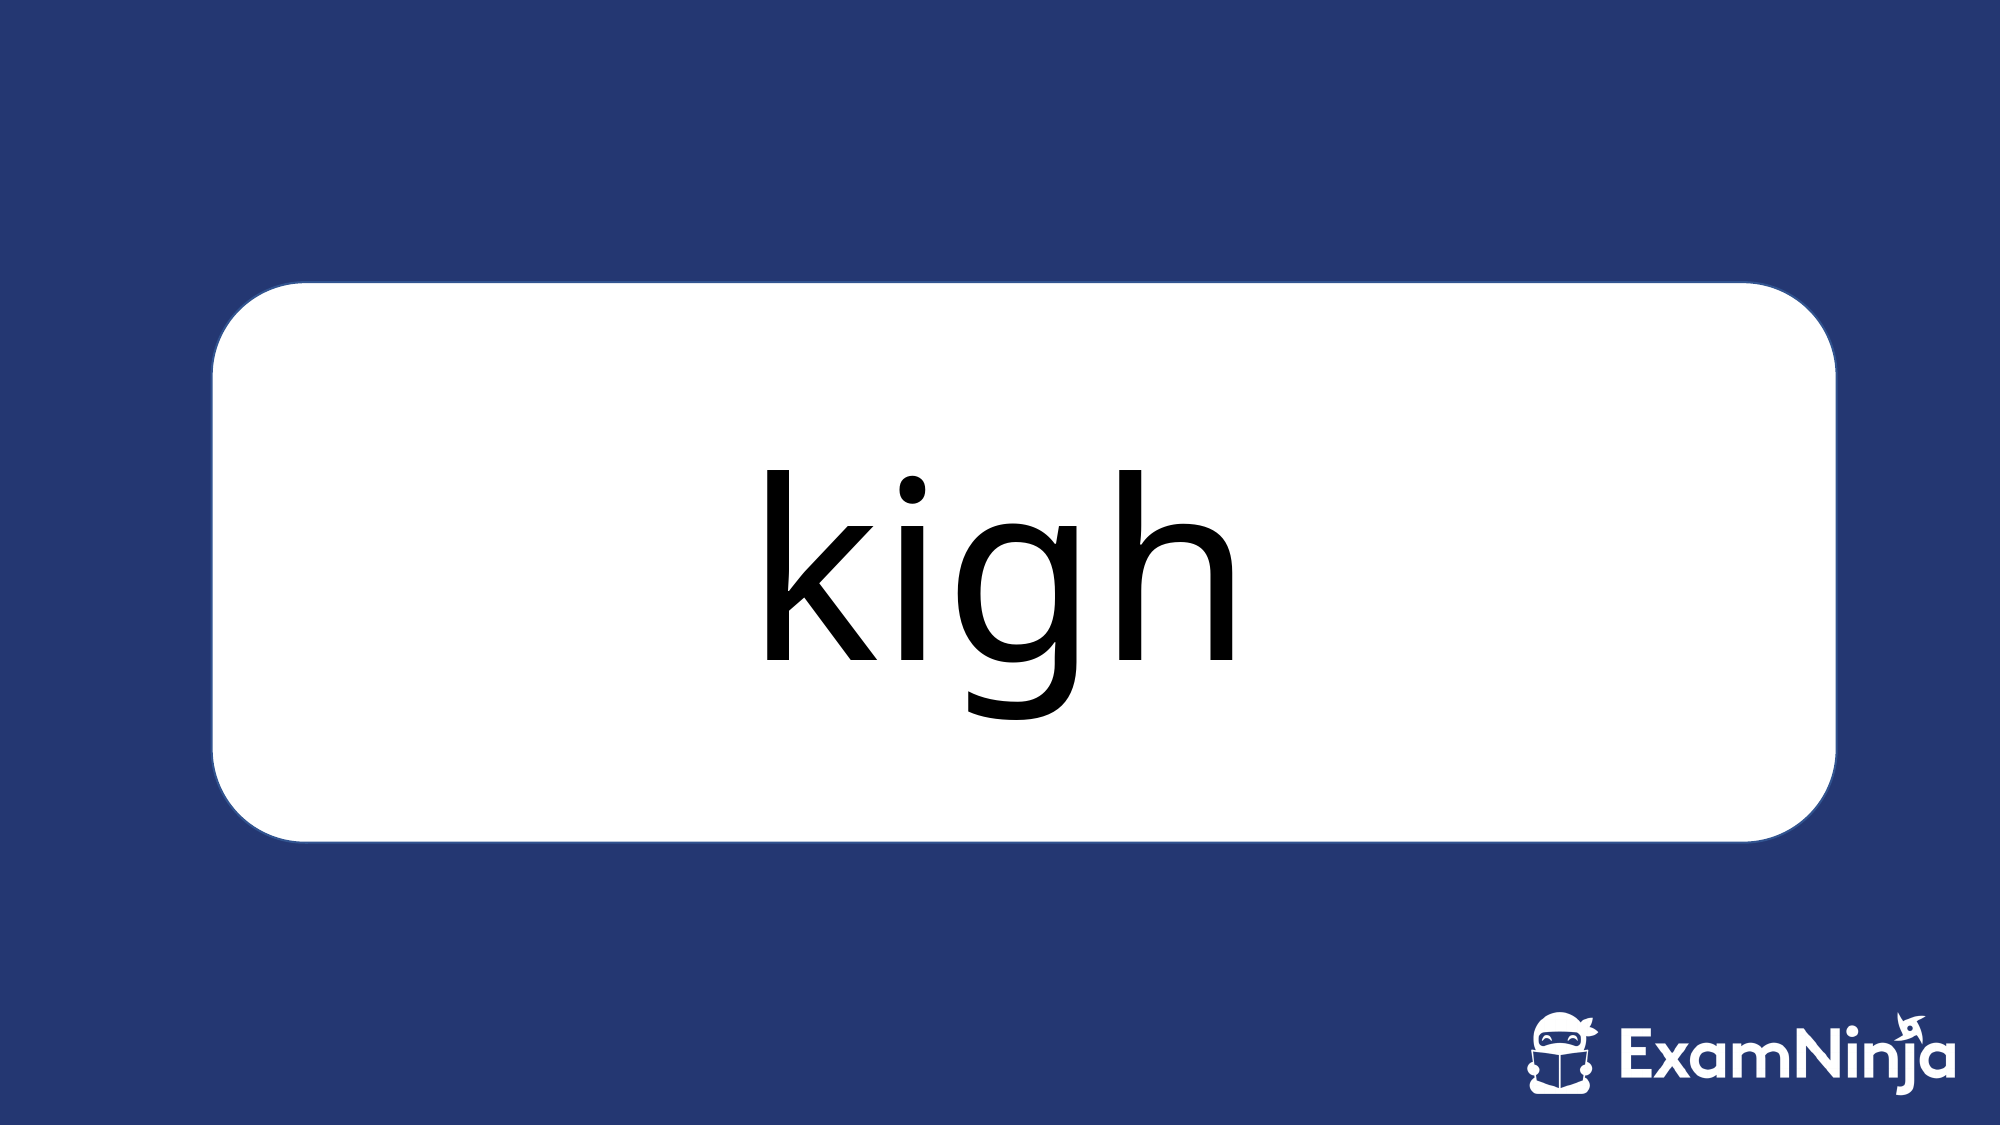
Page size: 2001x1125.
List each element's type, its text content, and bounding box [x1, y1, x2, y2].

picture [1501, 1003, 1979, 1102]
text_box [210, 719, 1838, 844]
text_box kigh [143, 403, 1857, 719]
text_box [210, 281, 1838, 403]
